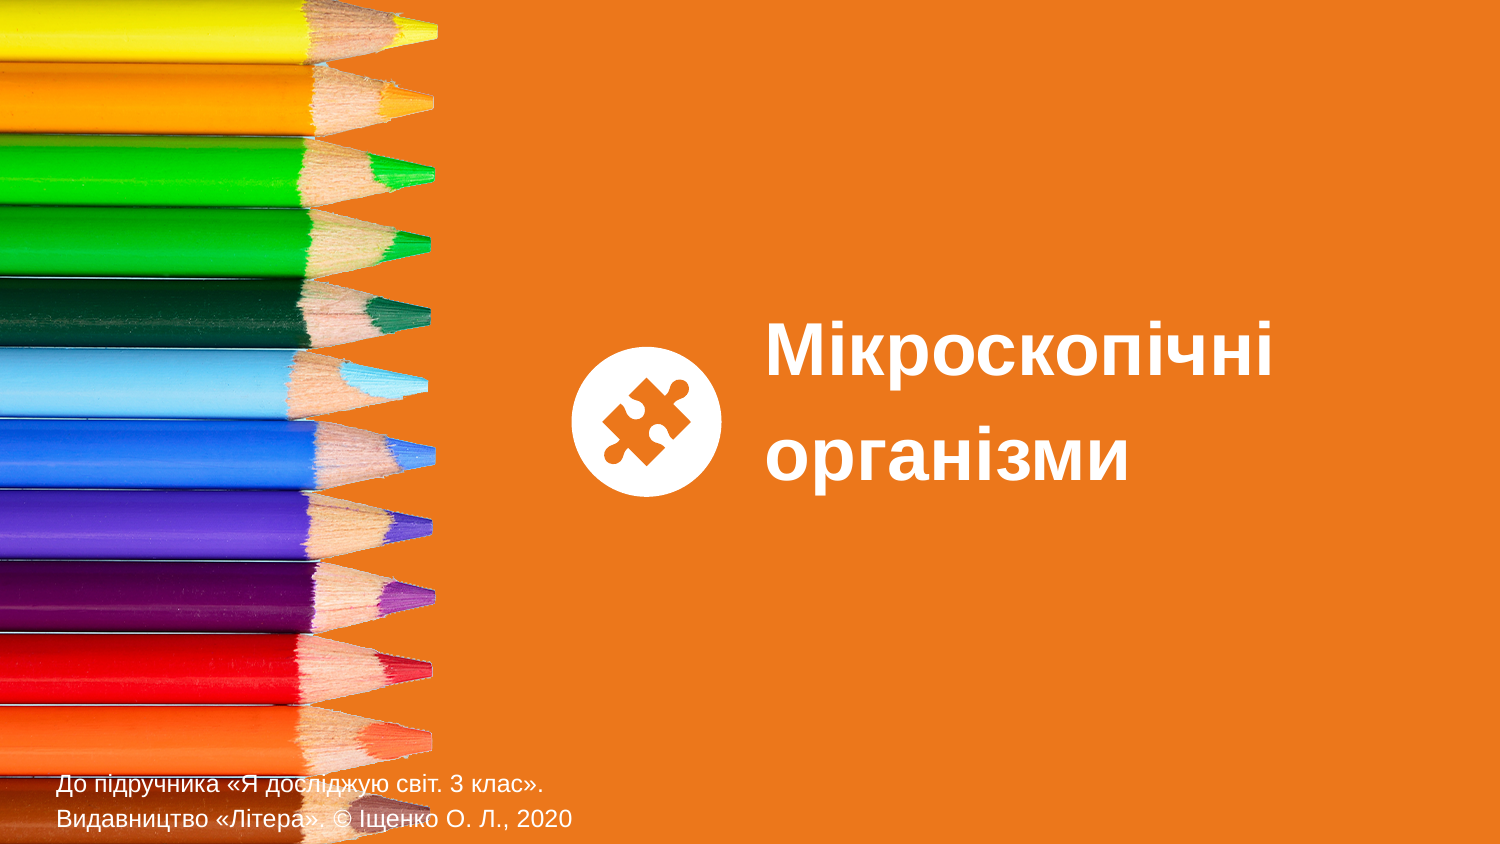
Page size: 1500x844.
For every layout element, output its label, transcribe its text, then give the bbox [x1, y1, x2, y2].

text_box [569, 344, 724, 499]
picture [0, 0, 438, 844]
list Мікроскопічні організми [750, 351, 1500, 446]
text_box [600, 375, 693, 469]
list До підручника «Я досліджую світ. 3 клас». Видавництво «Літера». © Іщенко О. Л., 2020 [41, 776, 792, 824]
